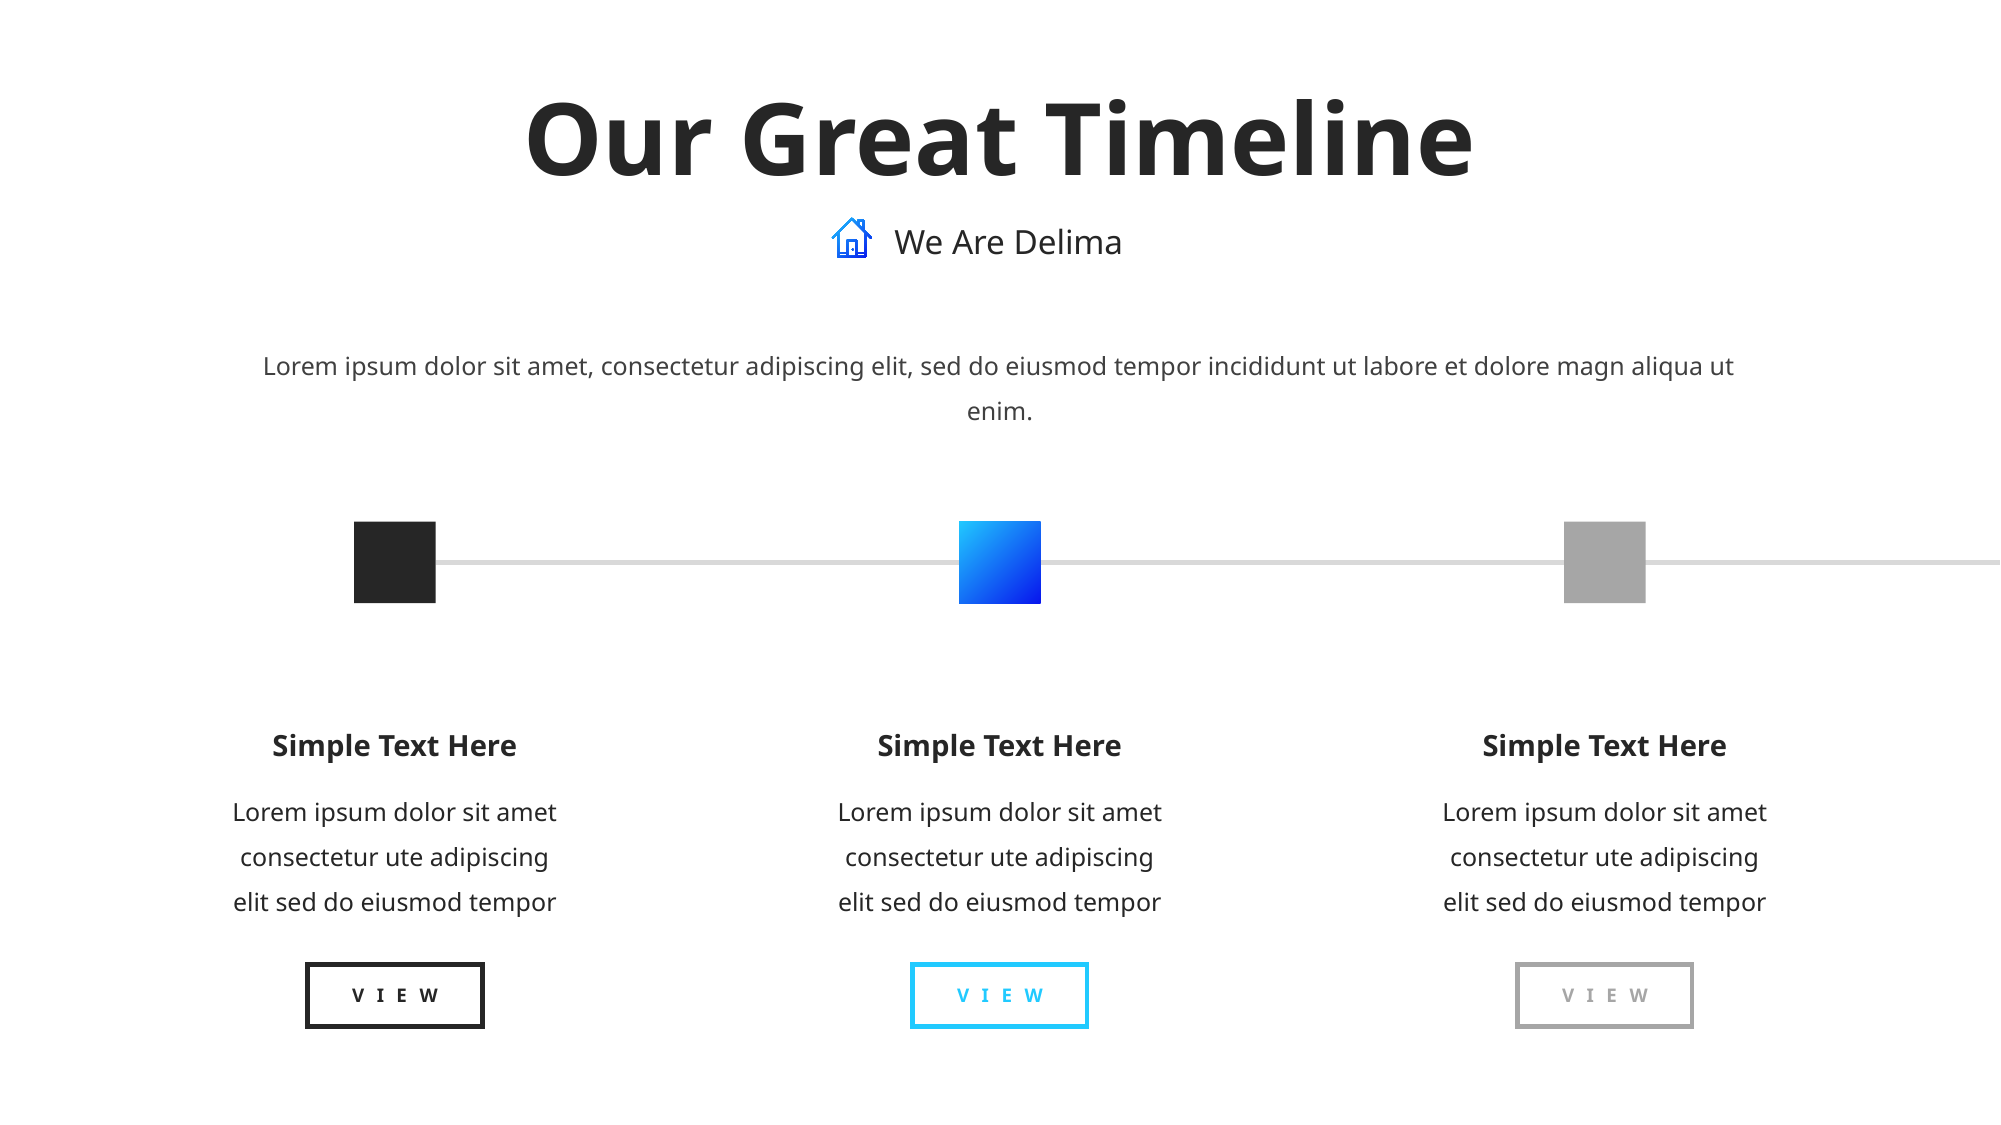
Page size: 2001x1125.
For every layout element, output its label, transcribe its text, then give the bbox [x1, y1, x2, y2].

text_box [354, 521, 2000, 604]
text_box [1414, 702, 1796, 1027]
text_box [425, 68, 1575, 270]
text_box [809, 702, 1191, 1027]
text_box Lorem ipsum dolor sit amet, consectetur adipiscing elit, sed do eiusmod tempor incididunt ut labore et dolore magn aliqua ut enim. [216, 328, 1784, 433]
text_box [204, 702, 586, 1027]
